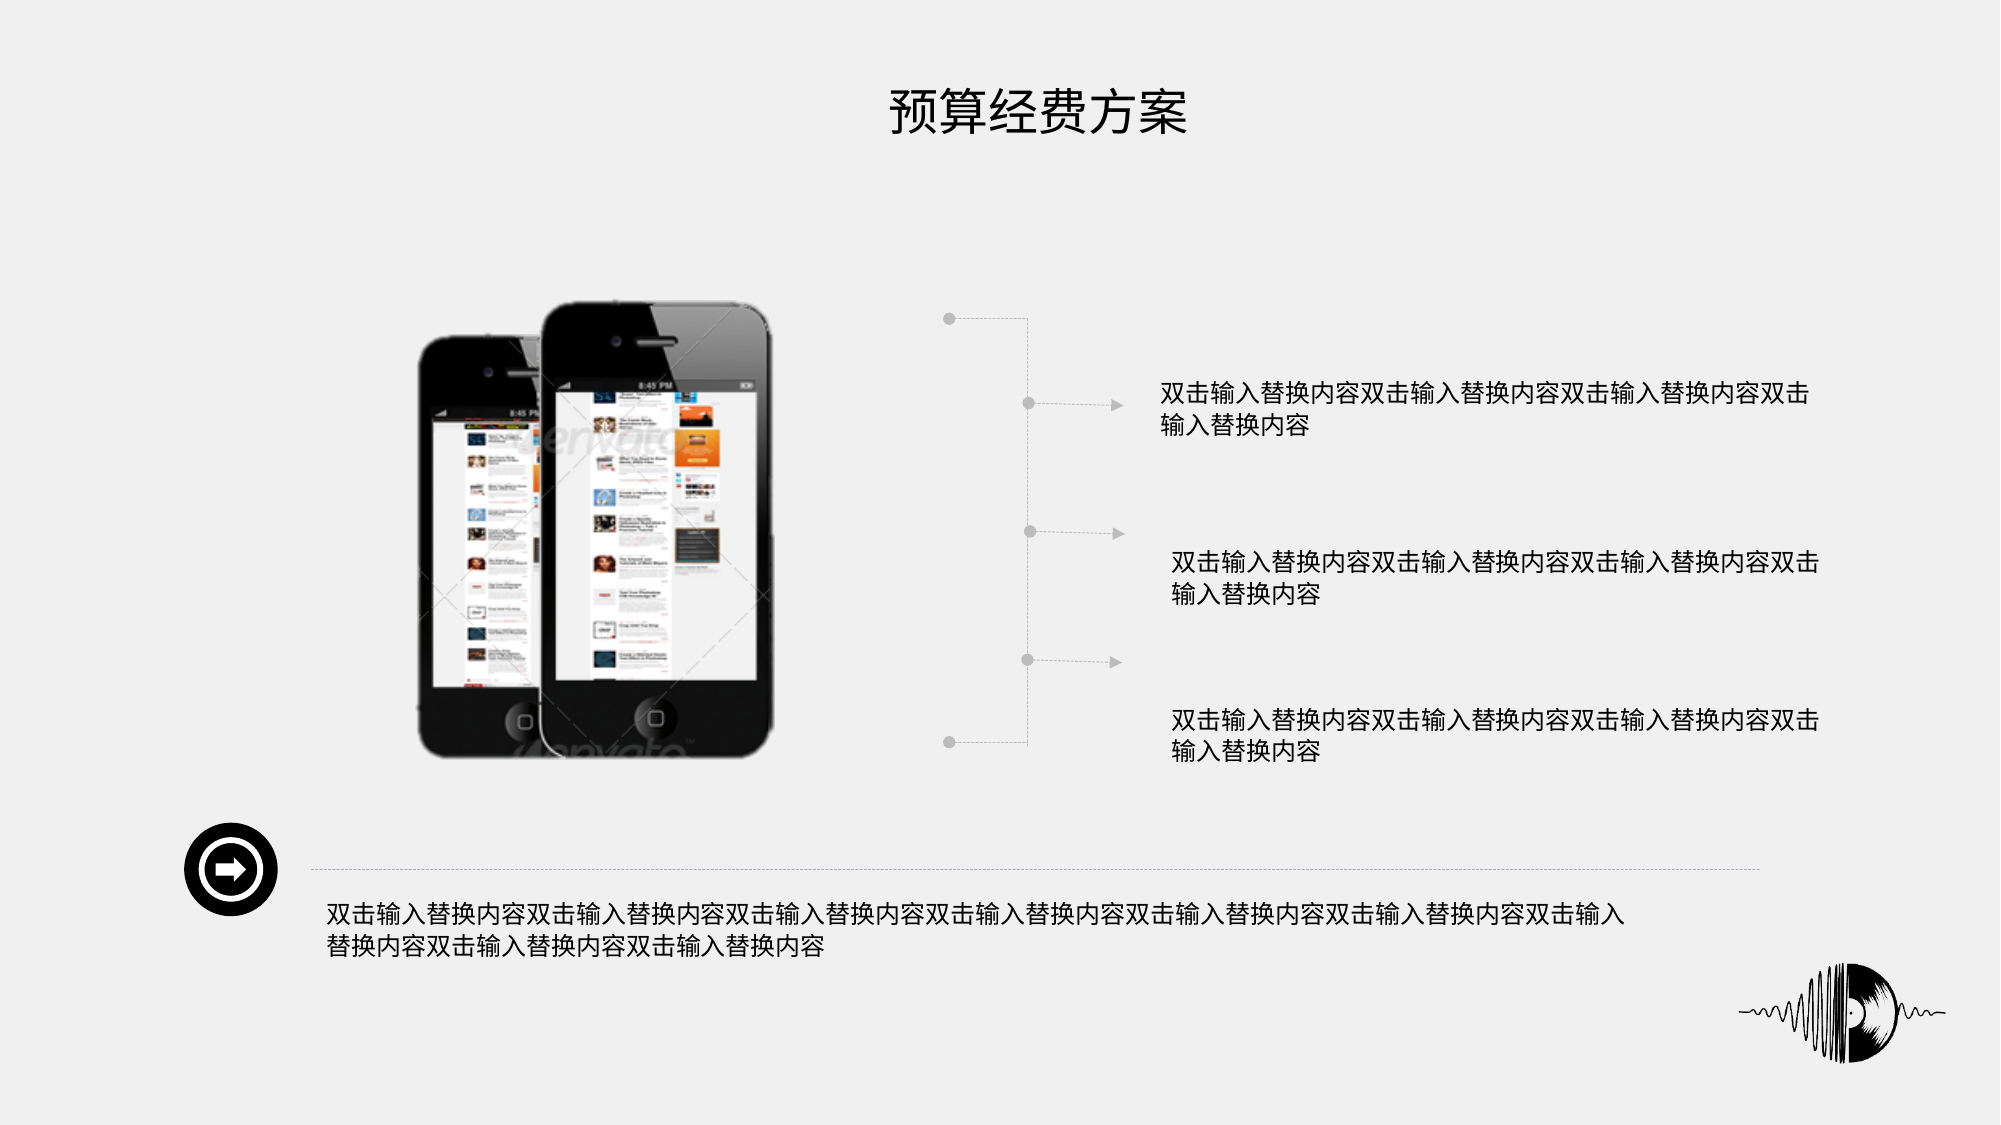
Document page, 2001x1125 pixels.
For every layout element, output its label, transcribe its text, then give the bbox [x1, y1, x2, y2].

text_box 双击输入替换内容双击输入替换内容双击输入替换内容双击输入替换内容双击输入替换内容双击输入替换内容双击输入替换内容双击输入替换内容双击输入替换内容 [311, 890, 1643, 968]
text_box [184, 822, 278, 917]
text_box 预算经费方案 [873, 72, 1204, 148]
text_box [198, 837, 264, 902]
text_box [1027, 659, 1123, 663]
text_box 双击输入替换内容双击输入替换内容双击输入替换内容双击输入替换内容 [1145, 369, 1830, 478]
text_box [215, 857, 247, 882]
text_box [1028, 402, 1124, 406]
text_box 双击输入替换内容双击输入替换内容双击输入替换内容双击输入替换内容 [1156, 696, 1840, 805]
picture [1722, 859, 1963, 1125]
text_box 双击输入替换内容双击输入替换内容双击输入替换内容双击输入替换内容 [1156, 538, 1840, 647]
picture [409, 293, 778, 769]
